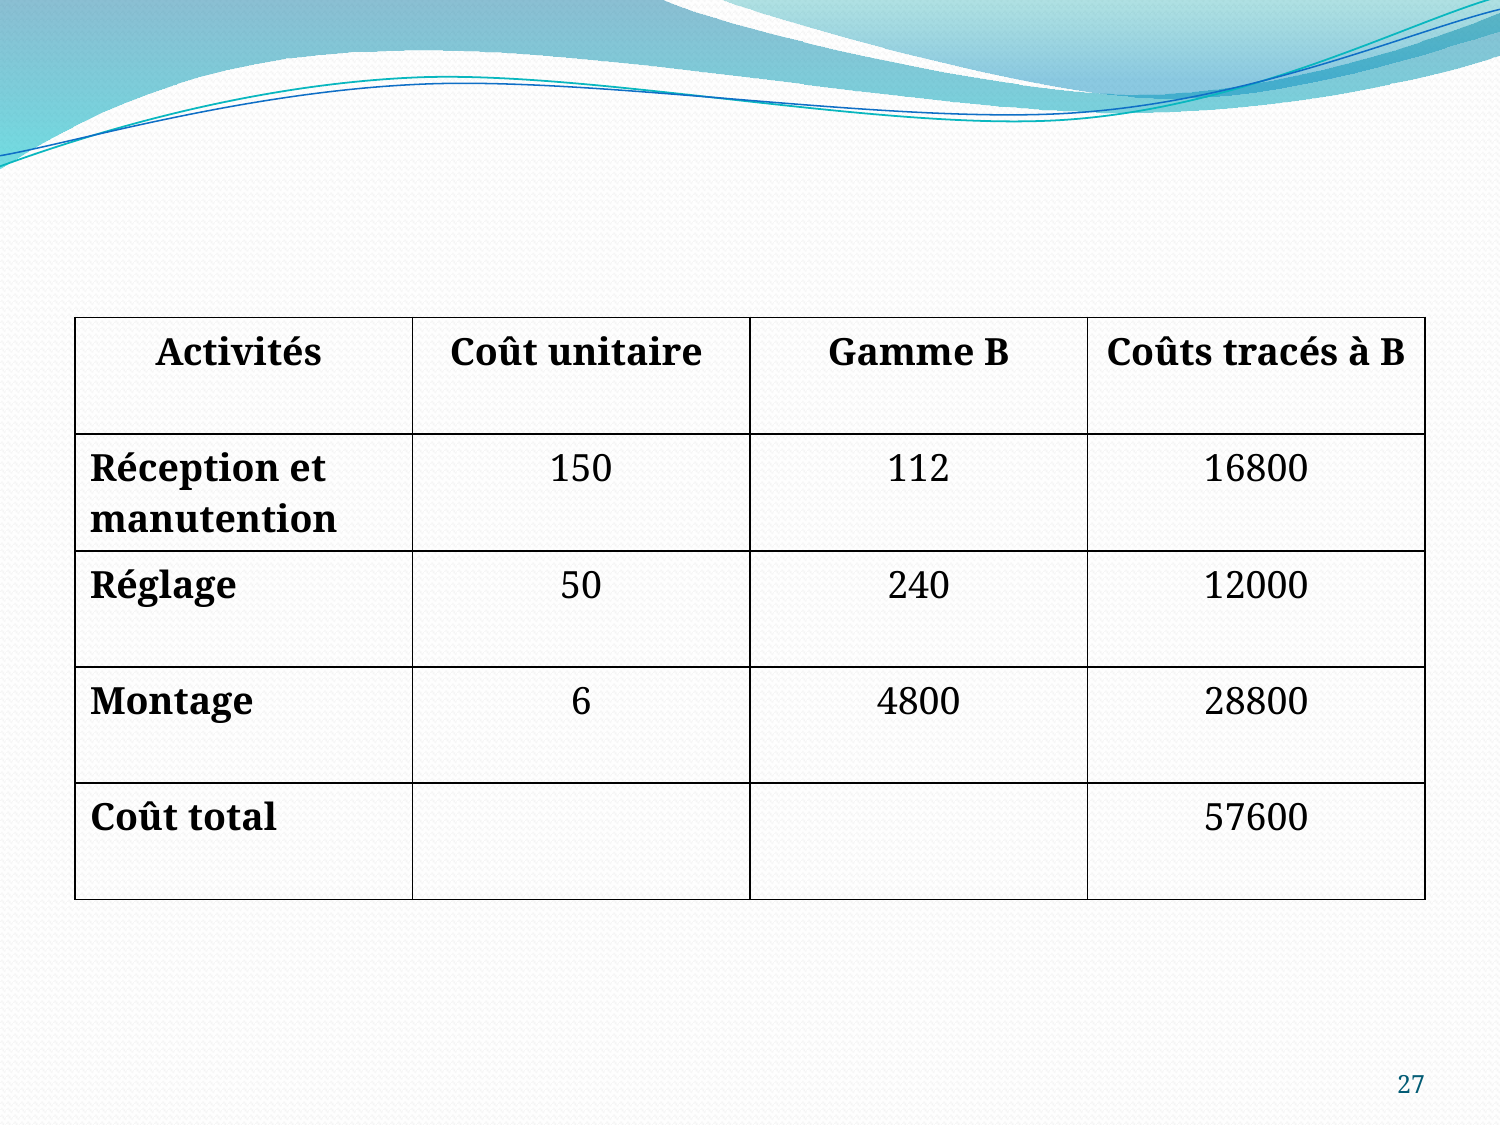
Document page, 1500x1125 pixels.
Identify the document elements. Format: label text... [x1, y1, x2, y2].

slide_number 27 [1299, 1042, 1425, 1103]
table_cell Réception et manutention [76, 435, 412, 550]
table_cell 57600 [1088, 784, 1424, 899]
table_cell Montage [76, 668, 412, 782]
table_cell [751, 784, 1087, 899]
table_cell 28800 [1088, 668, 1424, 782]
table_cell 12000 [1088, 552, 1424, 666]
table_cell [413, 784, 749, 899]
table_header Coûts tracés à B [1088, 318, 1424, 433]
table_cell 150 [413, 435, 749, 550]
table_header Activités [76, 318, 412, 433]
table_cell 4800 [751, 668, 1087, 782]
table_cell Coût total [76, 784, 412, 899]
table_cell Réglage [76, 552, 412, 666]
table_header Coût unitaire [413, 318, 749, 433]
table_cell 240 [751, 552, 1087, 666]
table_cell 16800 [1088, 435, 1424, 550]
table_header Gamme B [751, 318, 1087, 433]
table_cell 50 [413, 552, 749, 666]
table_cell 6 [413, 668, 749, 782]
table_cell 112 [751, 435, 1087, 550]
